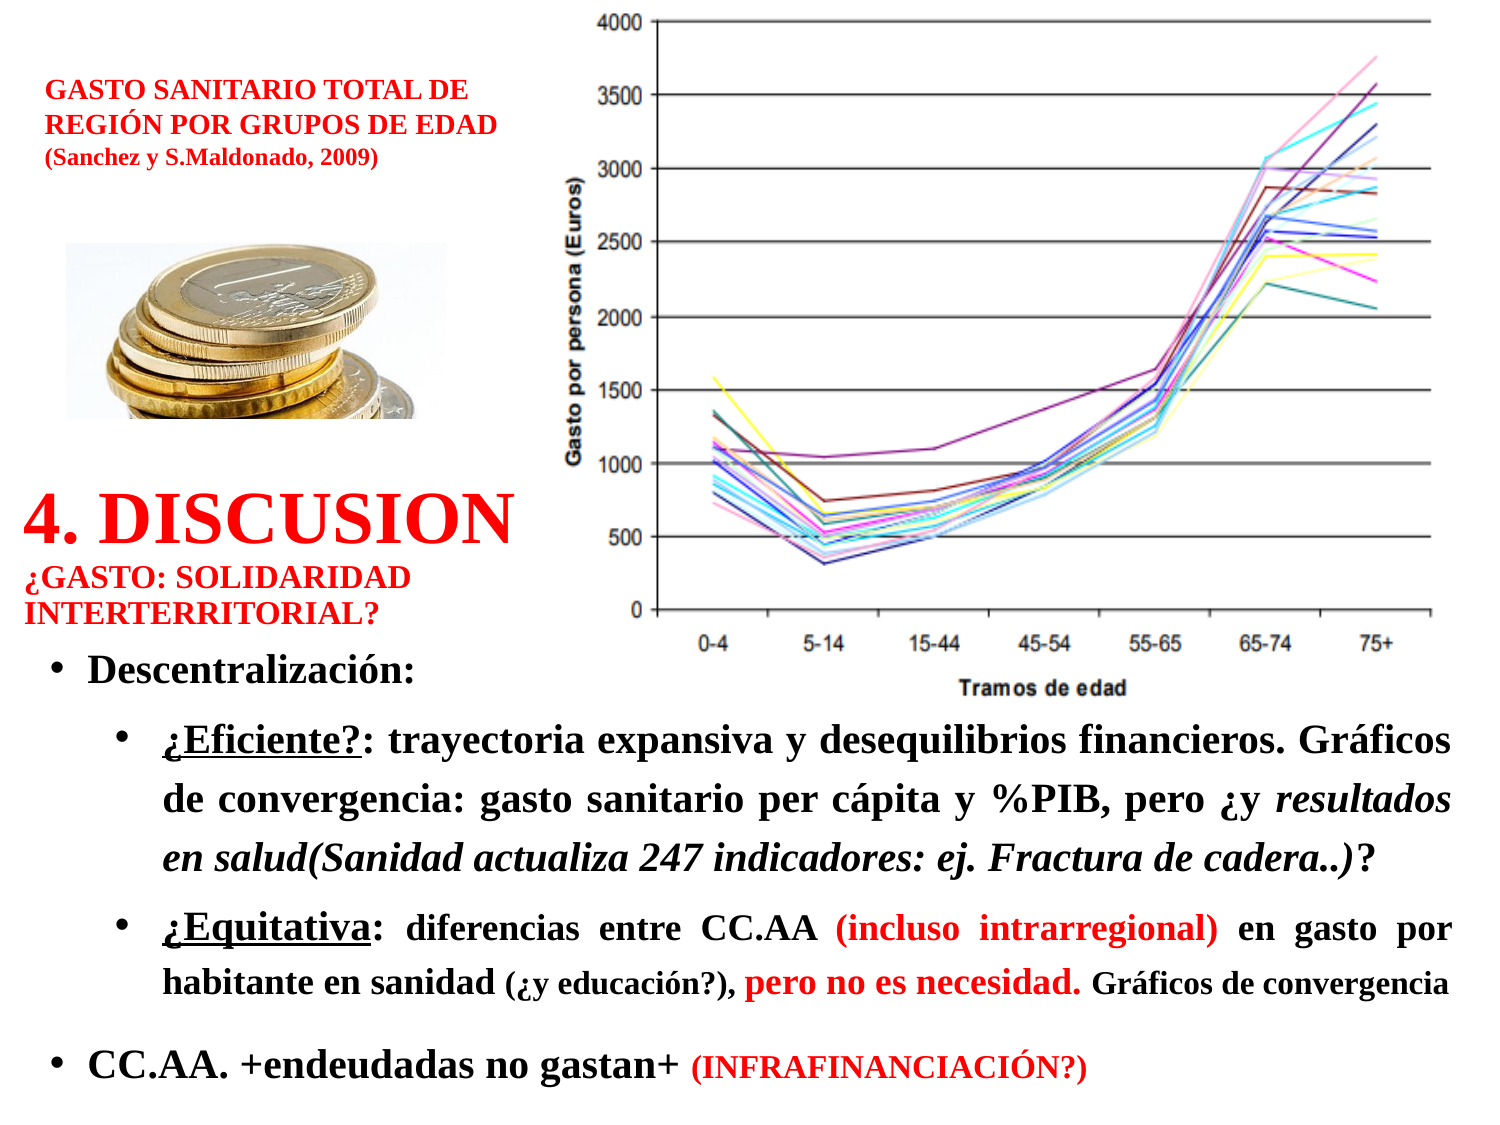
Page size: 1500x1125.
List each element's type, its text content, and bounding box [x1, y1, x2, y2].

text_box GASTO SANITARIO TOTAL DE REGIÓN POR GRUPOS DE EDAD (Sanchez y S.Maldonado, 2009) [29, 63, 532, 178]
list Descentralización: ¿Eficiente?: trayectoria expansiva y desequilibrios financieros. Gráficos de convergencia: gasto sanitario per cápita y %PIB, pero ¿y resultados en salud(Sanidad actualiza 247 indicadores: ej. Fractura de cadera..)? ¿Equitativa: diferencias entre CC.AA (incluso intrarregional) en gasto por habitante en sanidad (¿y educación?), pero no es necesidad. Gráficos de convergencia CC.AA. +endeudadas no gastan+ (INFRAFINANCIACIÓN?) [34, 620, 1468, 1125]
title 4. DISCUSION ¿GASTO: SOLIDARIDAD INTERTERRITORIAL? [8, 507, 532, 644]
picture [65, 242, 448, 420]
picture [532, 0, 1468, 711]
